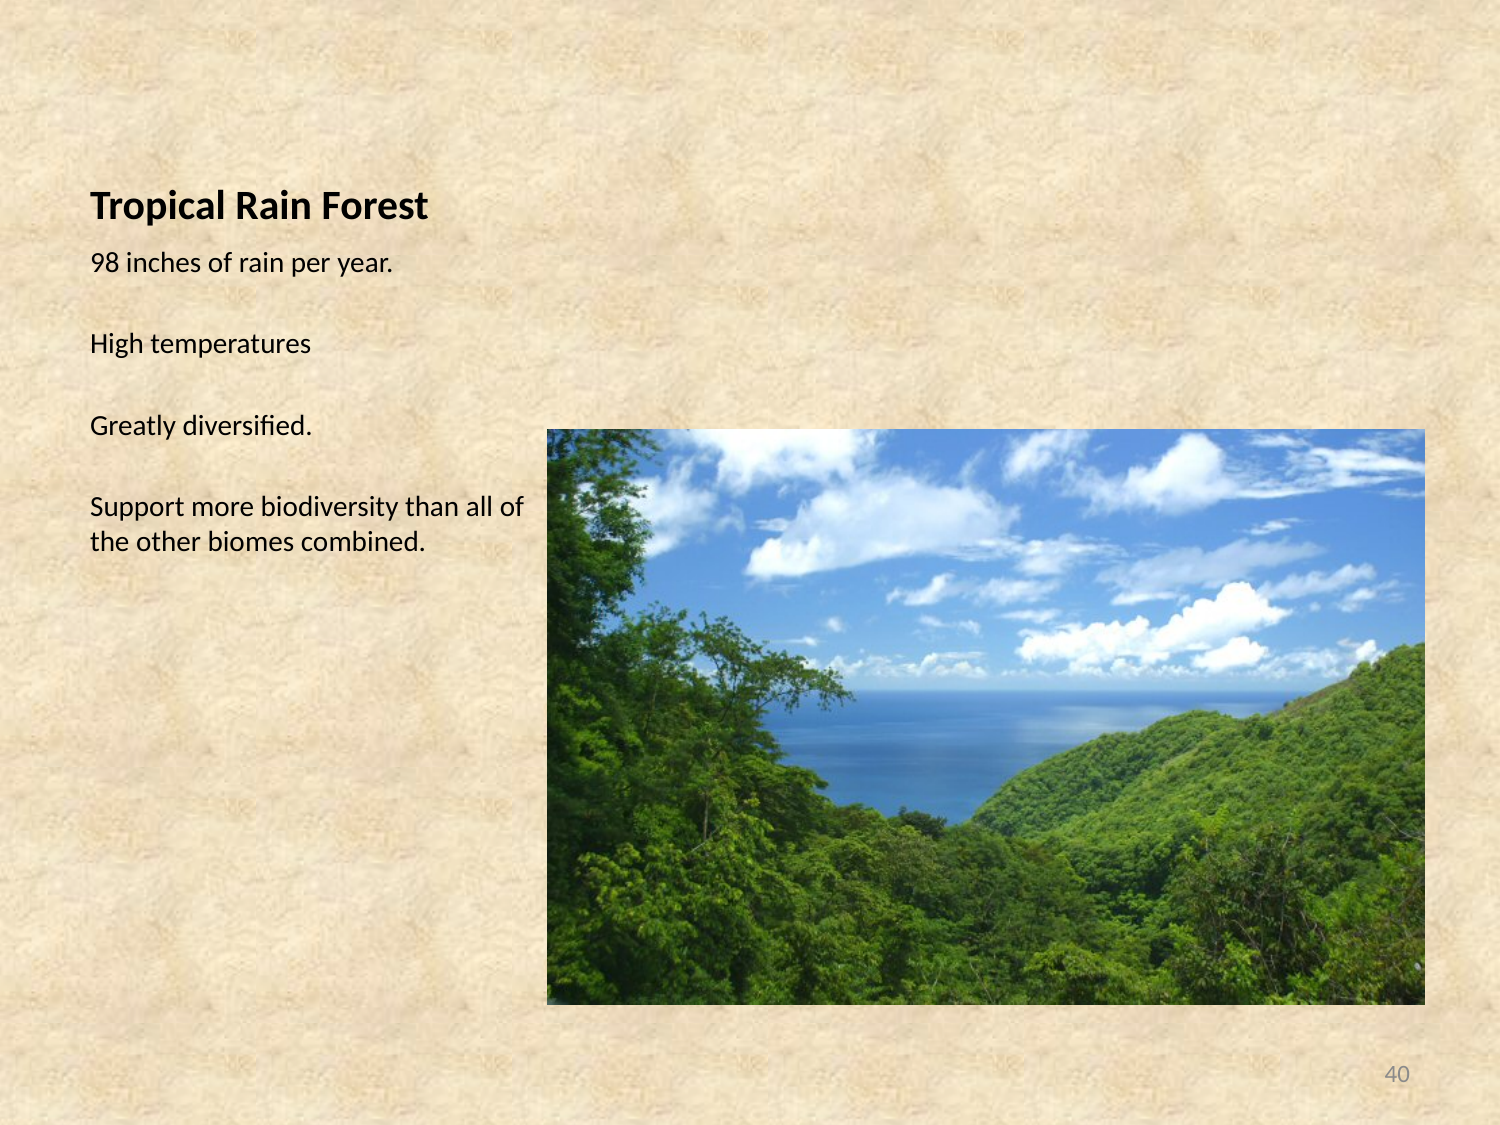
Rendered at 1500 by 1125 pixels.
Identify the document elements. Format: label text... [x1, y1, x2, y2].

title Tropical Rain Forest [75, 44, 569, 235]
picture [547, 429, 1426, 1006]
list 98 inches of rain per year. High temperatures Greatly diversified. Support more biodiversity than all of the other biomes combined. [75, 235, 569, 1005]
slide_number 40 [1074, 1042, 1425, 1103]
